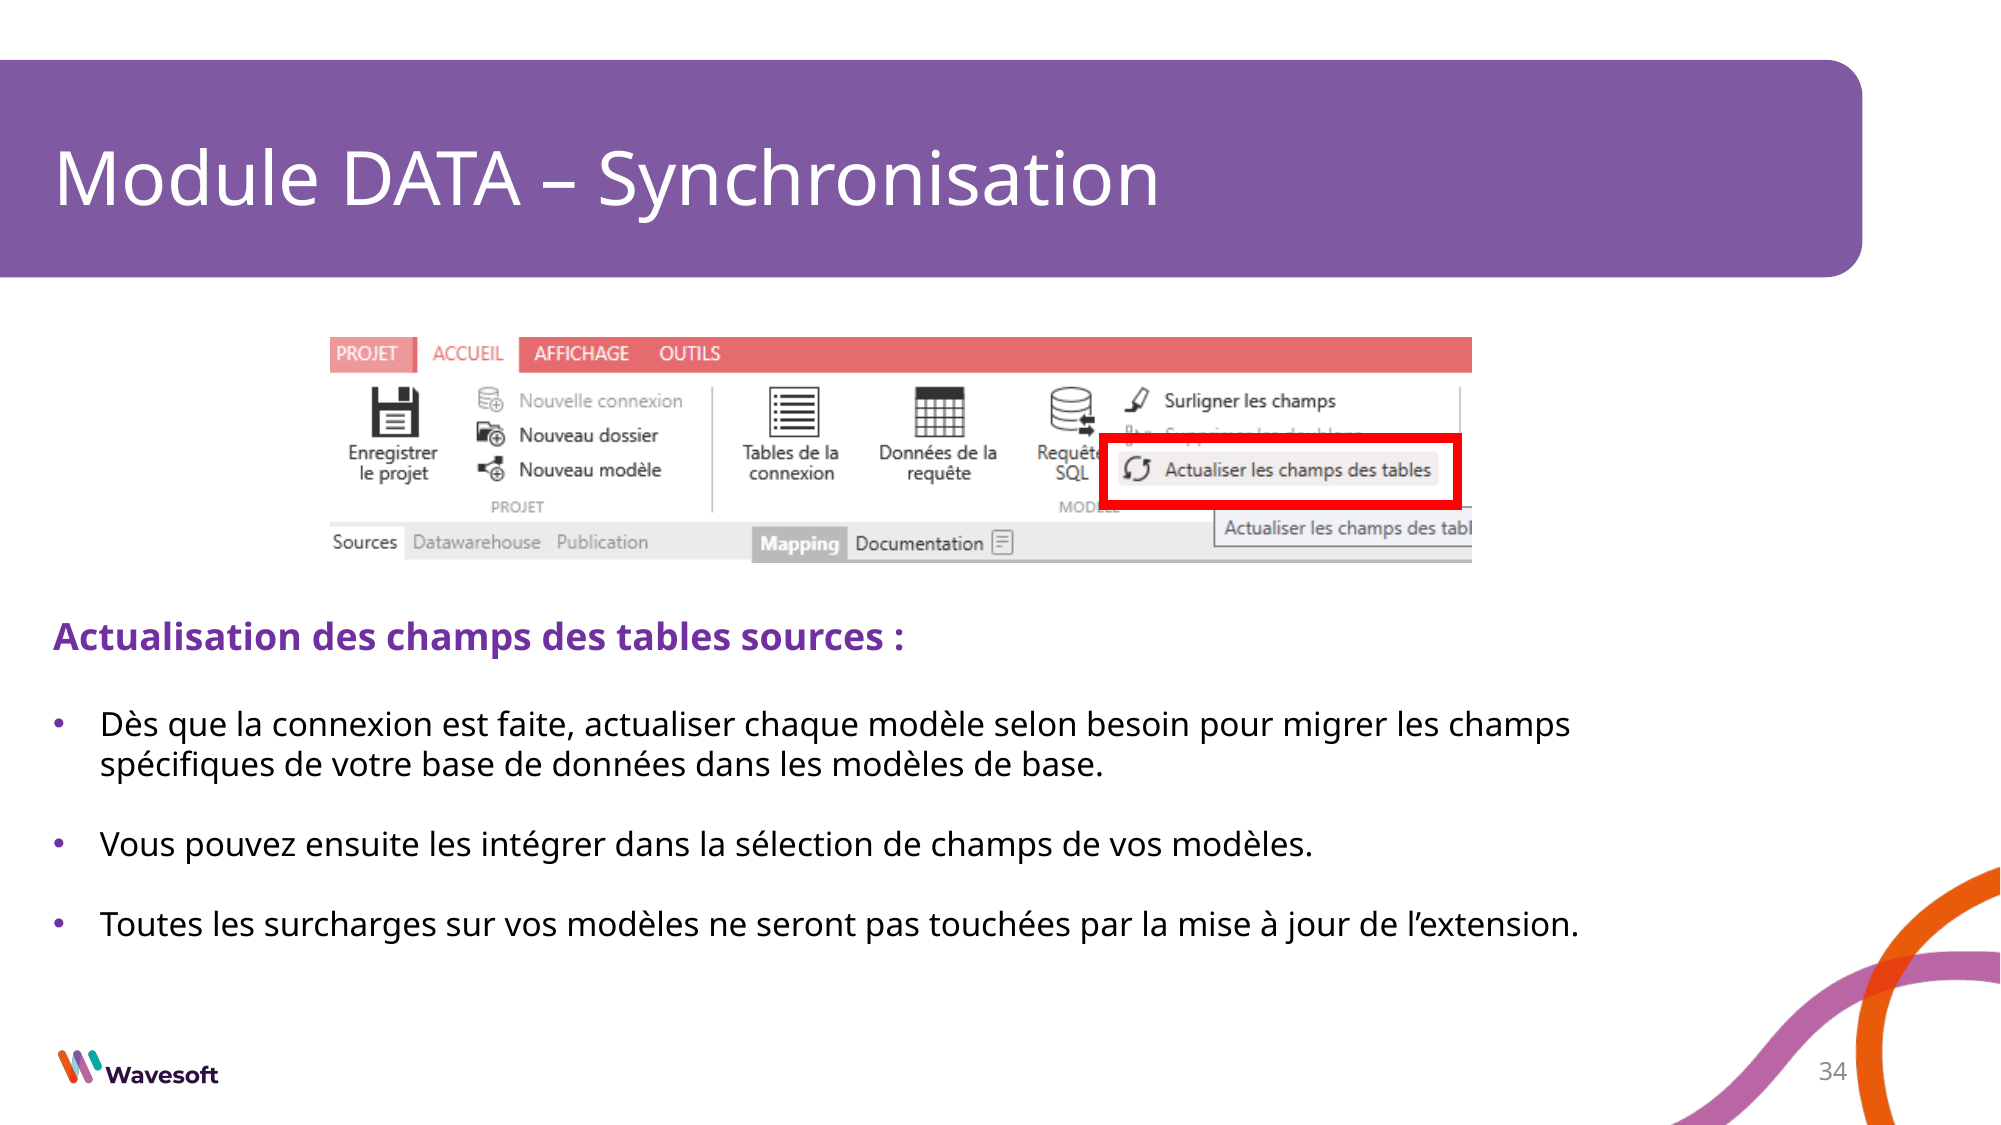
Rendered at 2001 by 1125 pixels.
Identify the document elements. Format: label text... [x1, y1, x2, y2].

title Module DATA – Synchronisation [38, 108, 1764, 230]
slide_number 34 [1412, 1042, 1863, 1103]
picture [38, 1031, 237, 1103]
picture [330, 337, 1472, 563]
picture [1660, 859, 2001, 1125]
text_box Actualisation des champs des tables sources : Dès que la connexion est faite, actualiser chaque modèle selon besoin pour migrer les champs spécifiques de votre base de données dans les modèles de base. Vous pouvez ensuite les intégrer dans la sélection de champs de vos modèles. Toutes les surcharges sur vos modèles ne seront pas touchées par la mise à jour de l’extension. [38, 605, 1764, 951]
